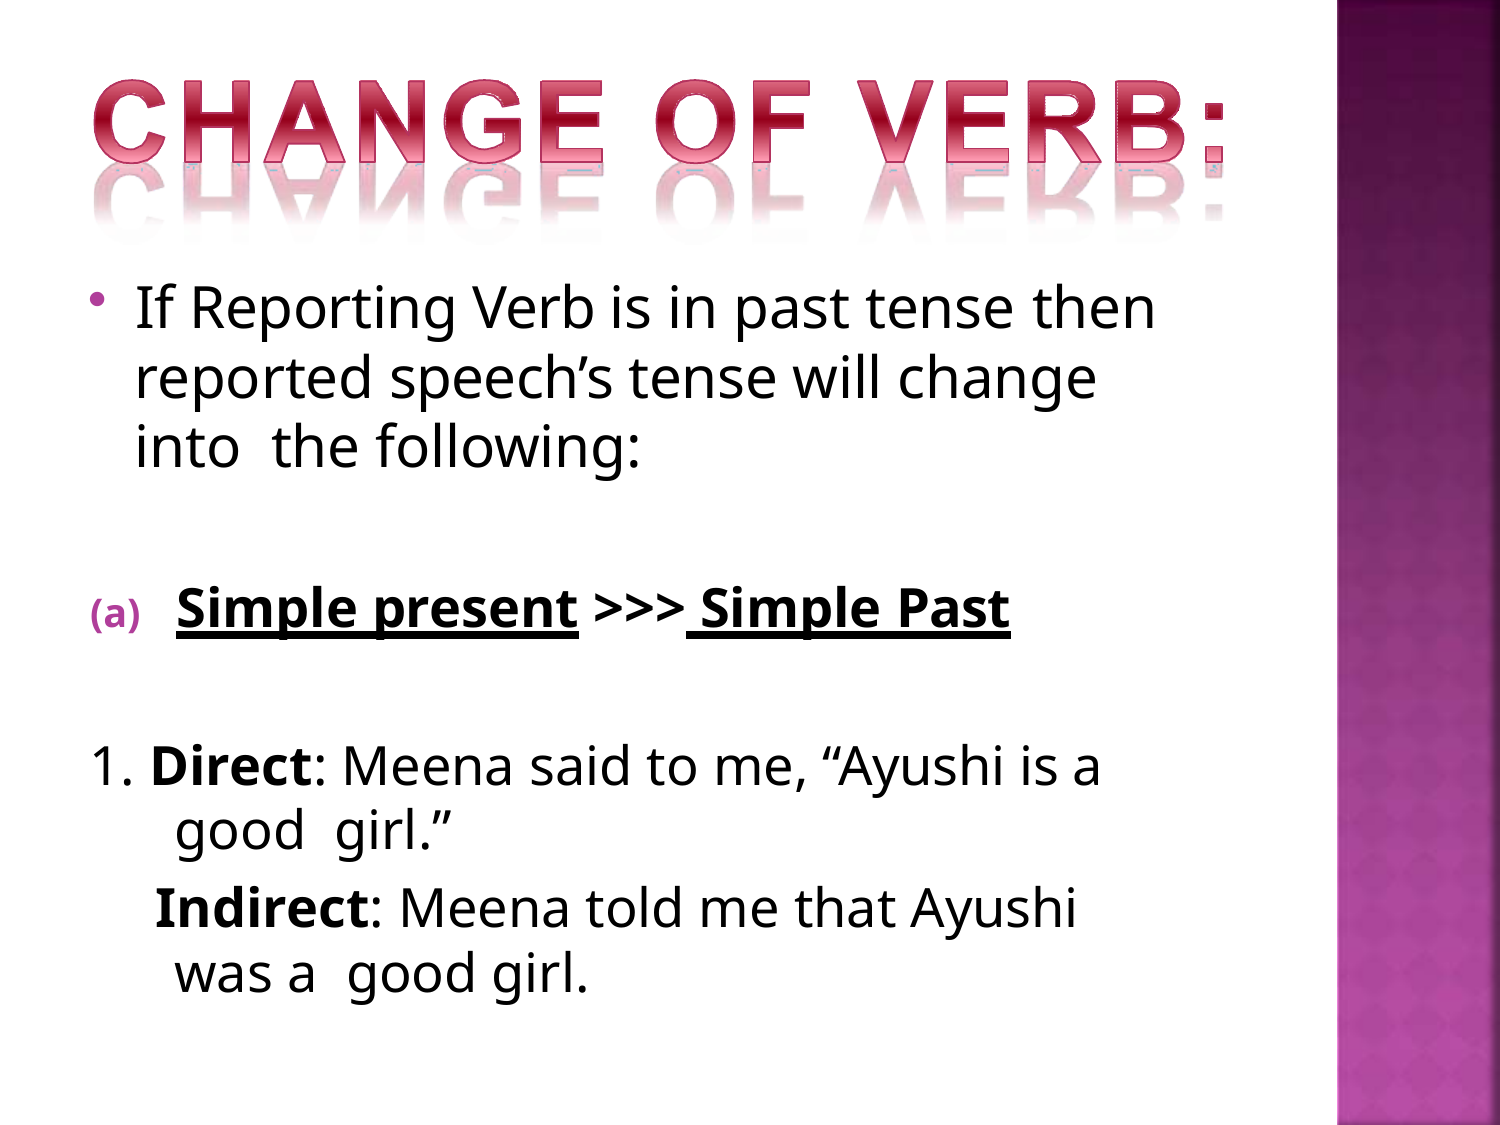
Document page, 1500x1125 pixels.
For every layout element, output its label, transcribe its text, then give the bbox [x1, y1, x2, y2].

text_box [655, 78, 1225, 245]
text_box If Reporting Verb is in past tense then reported speech’s tense will change into the following: (a) Simple present >>> Simple Past 1. Direct: Meena said to me, “Ayushi is a good girl.” Indirect: Meena told me that Ayushi was a good girl. [87, 267, 1221, 1004]
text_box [93, 78, 605, 245]
picture [1337, 0, 1500, 1125]
